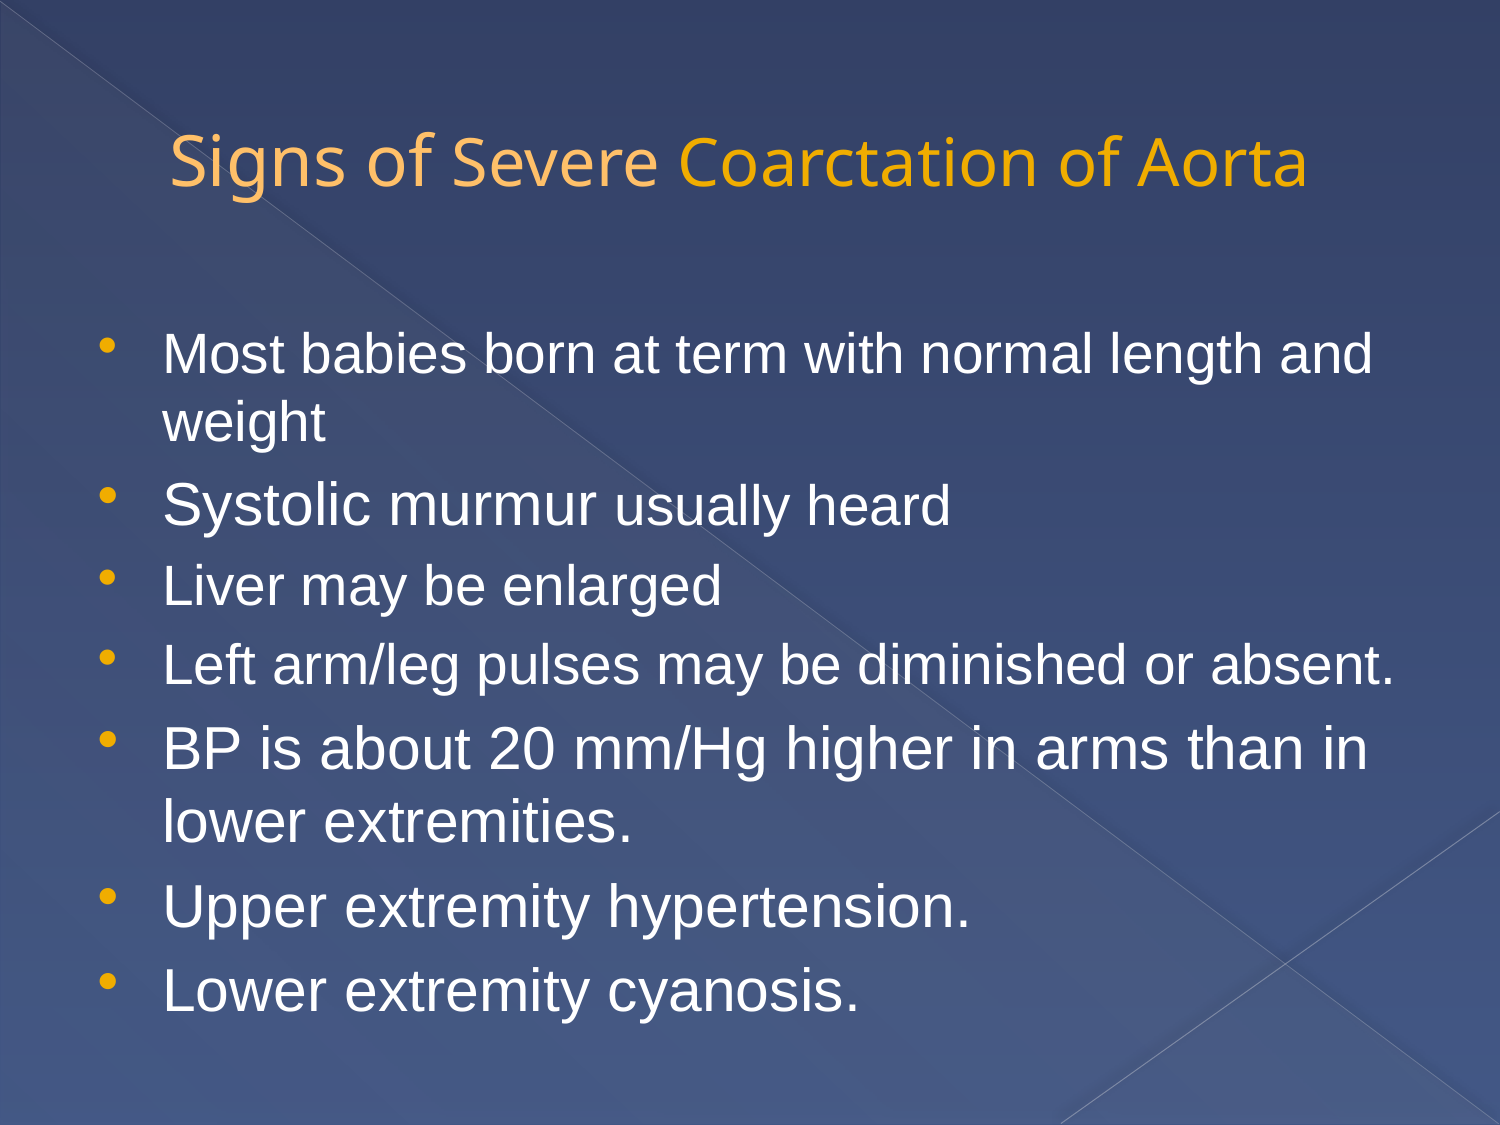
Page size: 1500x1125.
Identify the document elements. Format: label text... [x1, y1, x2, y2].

title Signs of Severe Coarctation of Aorta [75, 43, 1425, 274]
list Most babies born at term with normal length and weight Systolic murmur usually heard Liver may be enlarged Left arm/leg pulses may be diminished or absent. BP is about 20 mm/Hg higher in arms than in lower extremities. Upper extremity hypertension. Lower extremity cyanosis. [75, 308, 1425, 1059]
